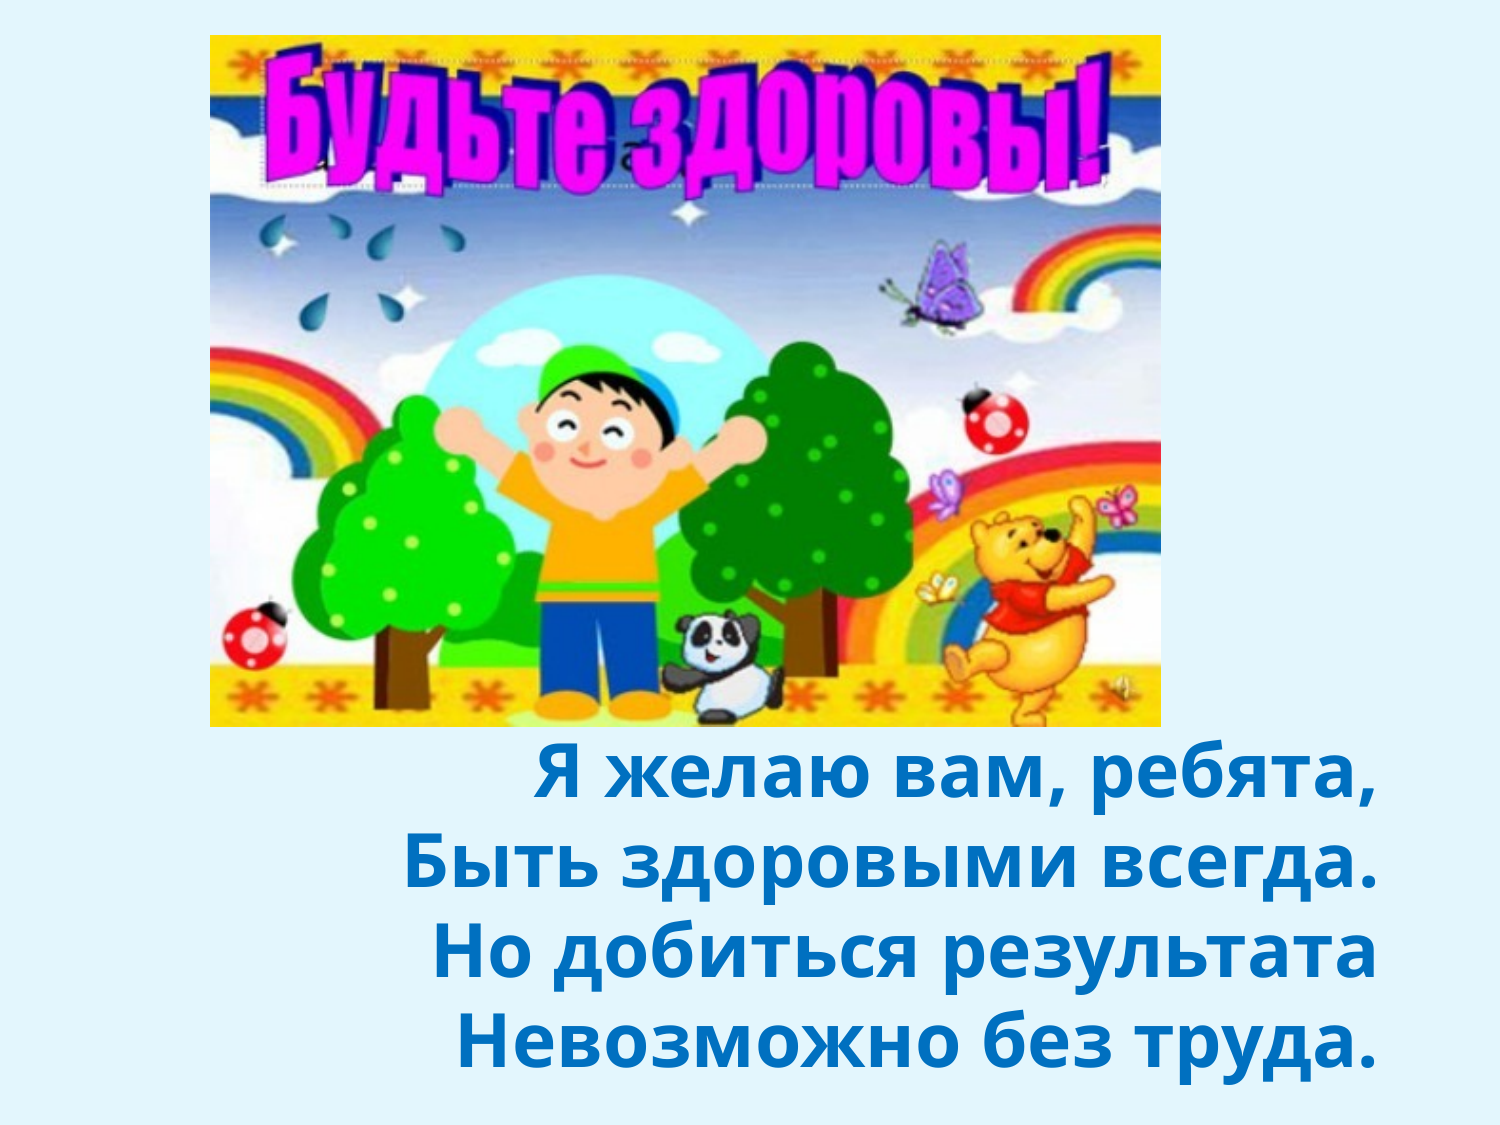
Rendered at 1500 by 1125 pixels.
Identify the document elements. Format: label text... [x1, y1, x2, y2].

text_box Я желаю вам, ребята, Быть здоровыми всегда. Но добиться результата Невозможно без труда. [304, 714, 1395, 1125]
picture [210, 34, 1161, 727]
